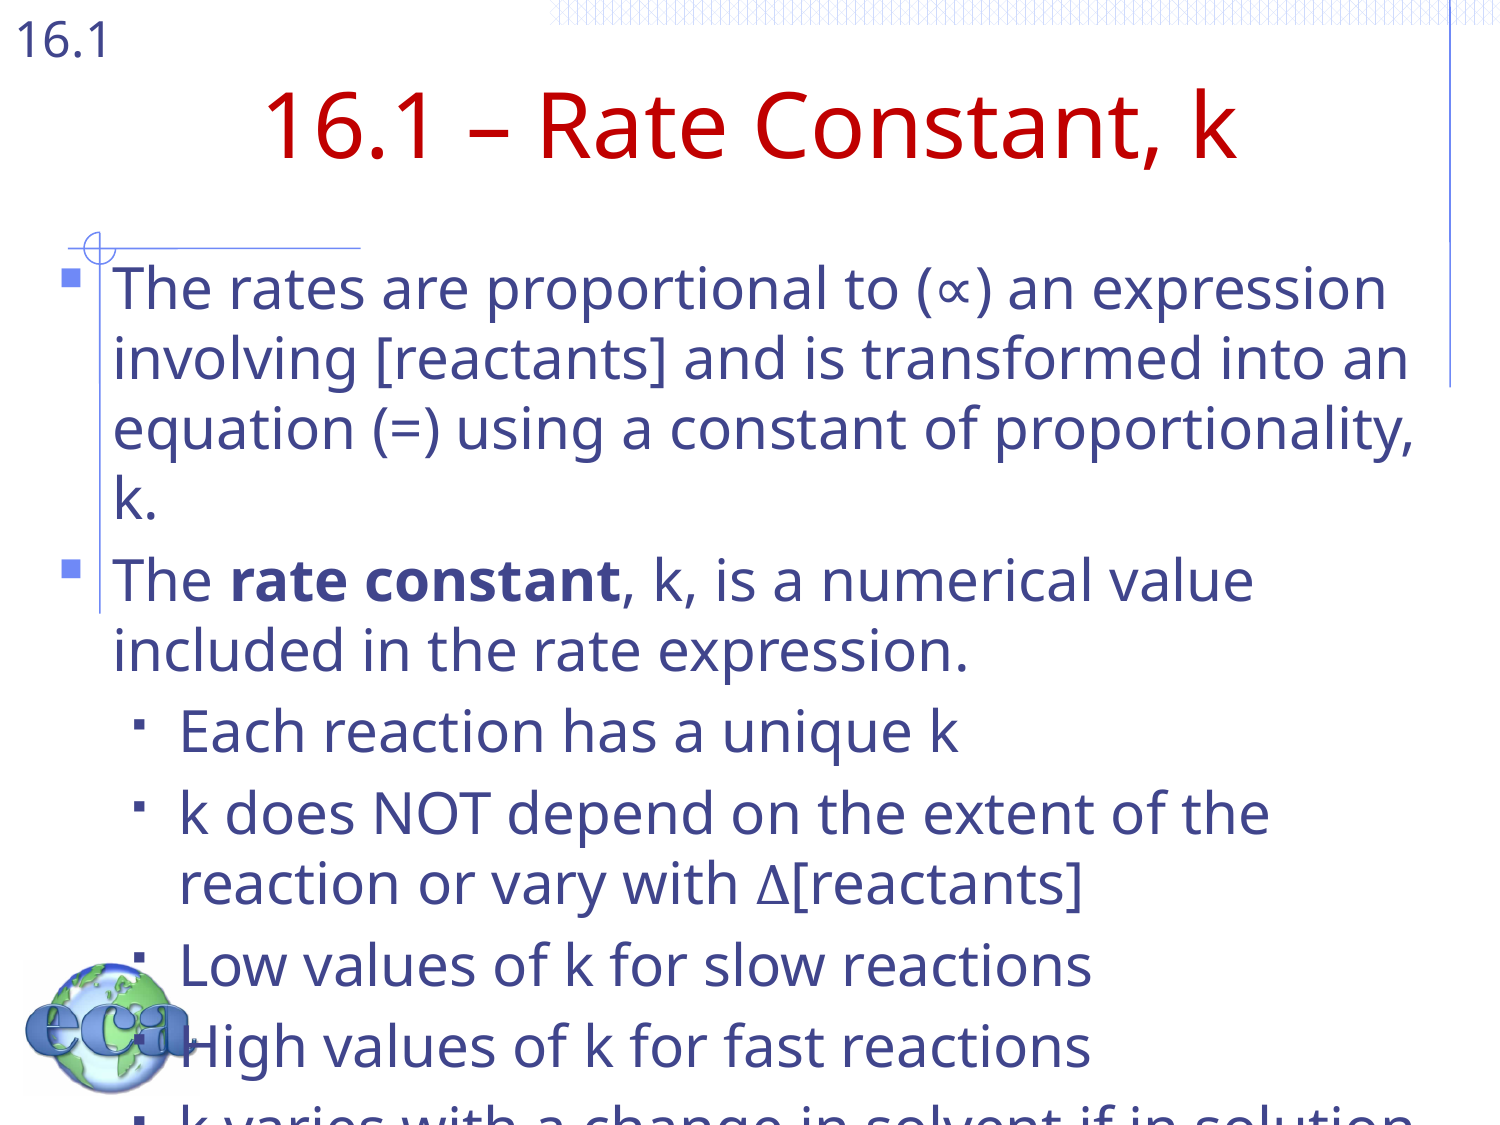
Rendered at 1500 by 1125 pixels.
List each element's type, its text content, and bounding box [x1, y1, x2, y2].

list The rates are proportional to (∝) an expression involving [reactants] and is transformed into an equation (=) using a constant of proportionality, k. The rate constant, k, is a numerical value included in the rate expression. Each reaction has a unique k k does NOT depend on the extent of the reaction or vary with ∆[reactants] Low values of k for slow reactions High values of k for fast reactions k varies with a change in solvent if in solution [41, 243, 1471, 965]
title 16.1 – Rate Constant, k [17, 49, 1483, 185]
picture [23, 960, 200, 1096]
